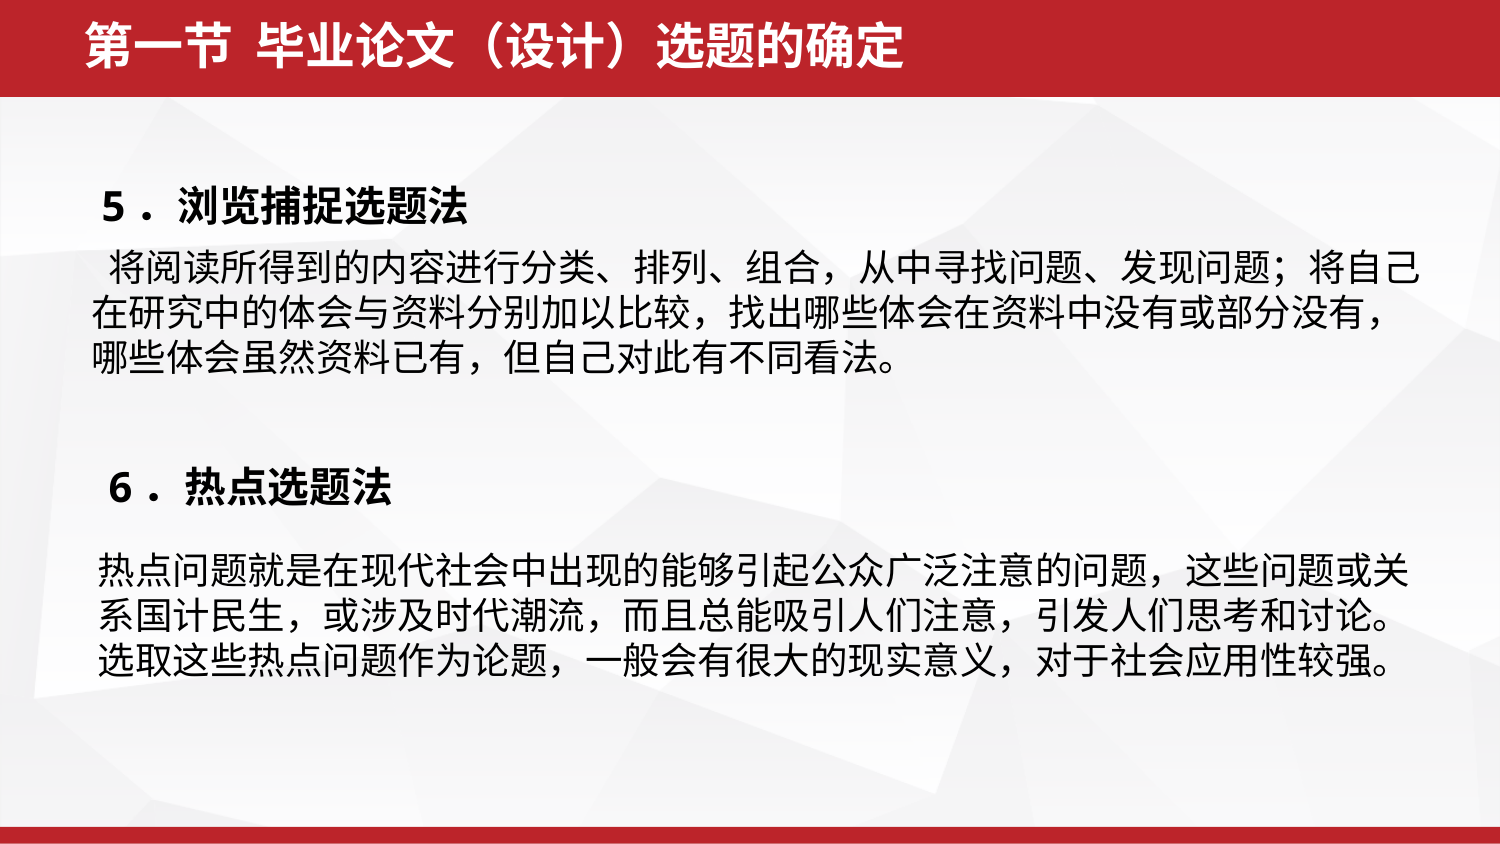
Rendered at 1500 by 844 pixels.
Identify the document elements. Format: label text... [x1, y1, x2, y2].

picture [0, 97, 1500, 826]
text_box 热点问题就是在现代社会中出现的能够引起公众广泛注意的问题，这些问题或关系国计民生，或涉及时代潮流，而且总能吸引人们注意，引发人们思考和讨论。选取这些热点问题作为论题，一般会有很大的现实意义，对于社会应用性较强。 [86, 541, 1443, 688]
title 第一节 毕业论文（设计）选题的确定 [71, 0, 1200, 97]
text_box 5．浏览捕捉选题法 [79, 174, 517, 236]
text_box 6．热点选题法 [86, 454, 534, 517]
text_box 将阅读所得到的内容进行分类、排列、组合，从中寻找问题、发现问题；将自己在研究中的体会与资料分别加以比较，找出哪些体会在资料中没有或部分没有，哪些体会虽然资料已有，但自己对此有不同看法。 [79, 238, 1443, 385]
